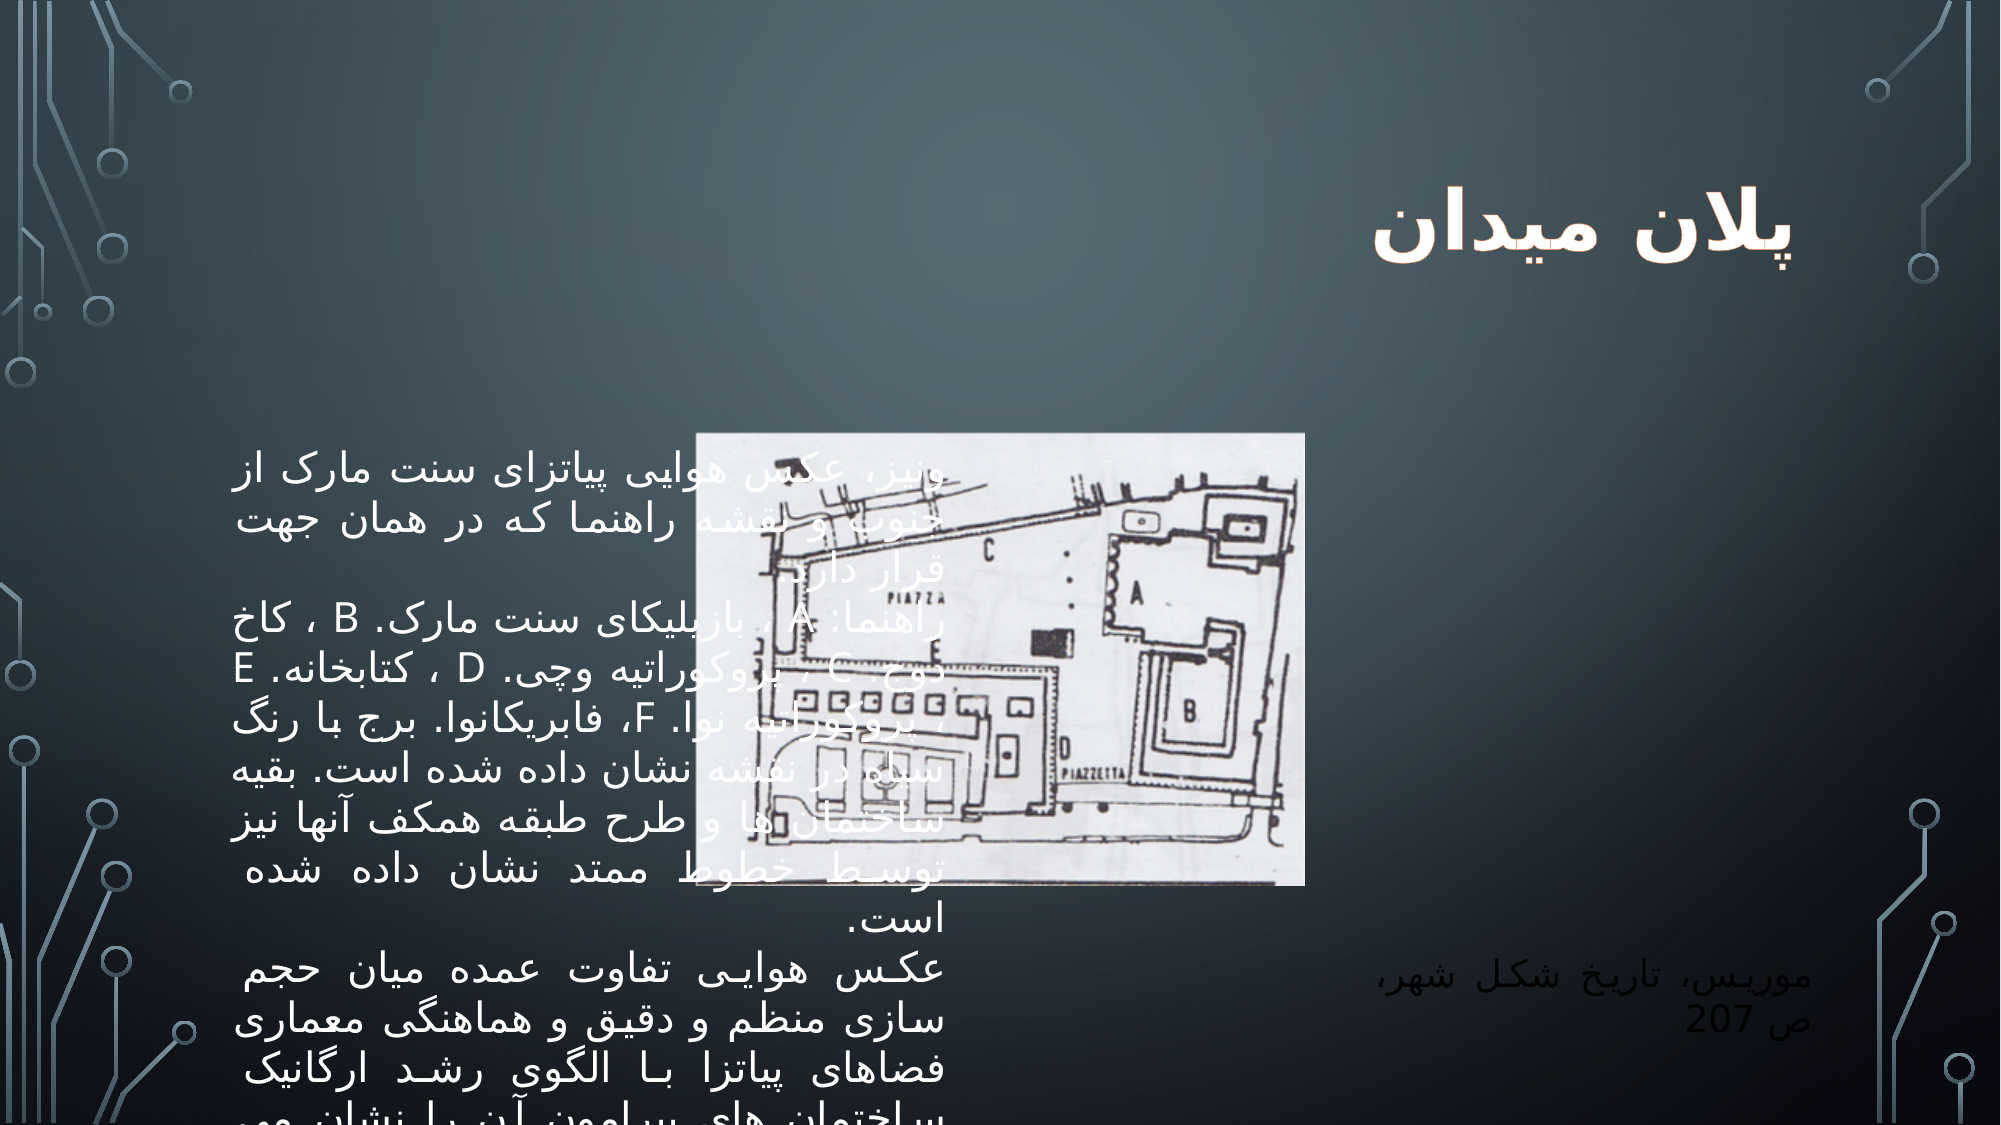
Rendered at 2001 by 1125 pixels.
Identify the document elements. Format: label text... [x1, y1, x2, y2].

title پلان میدان [187, 101, 1813, 344]
text_box ونیز، عکس هوایی پیاتزای سنت مارک از جنوب و نقشه راهنما که در همان جهت قرار دارد. راهنما: A ، بازیلیکای سنت مارک. B ، کاخ دوج. C ، پروکوراتیه وچی. D ، کتابخانه. E ، پروکوراتیه نوا. F، فابریکانوا. برج با رنگ سیاه در نقشه نشان داده شده است. بقیه ساختمان ها و طرح طبقه همکف آنها نیز توسط خطوط ممتد نشان داده شده است. عکس هوایی تفاوت عمده میان حجم سازی منظم و دقیق و هماهنگی معماری فضاهای پیاتزا با الگوی رشد ارگانیک ساختمان های پیرامون آن را نشان می دهد (موریس، 1390، ص 207) [215, 433, 962, 1125]
text_box موریس، تاریخ شکل شهر، ص 207 [1353, 943, 1828, 1048]
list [694, 432, 1305, 887]
